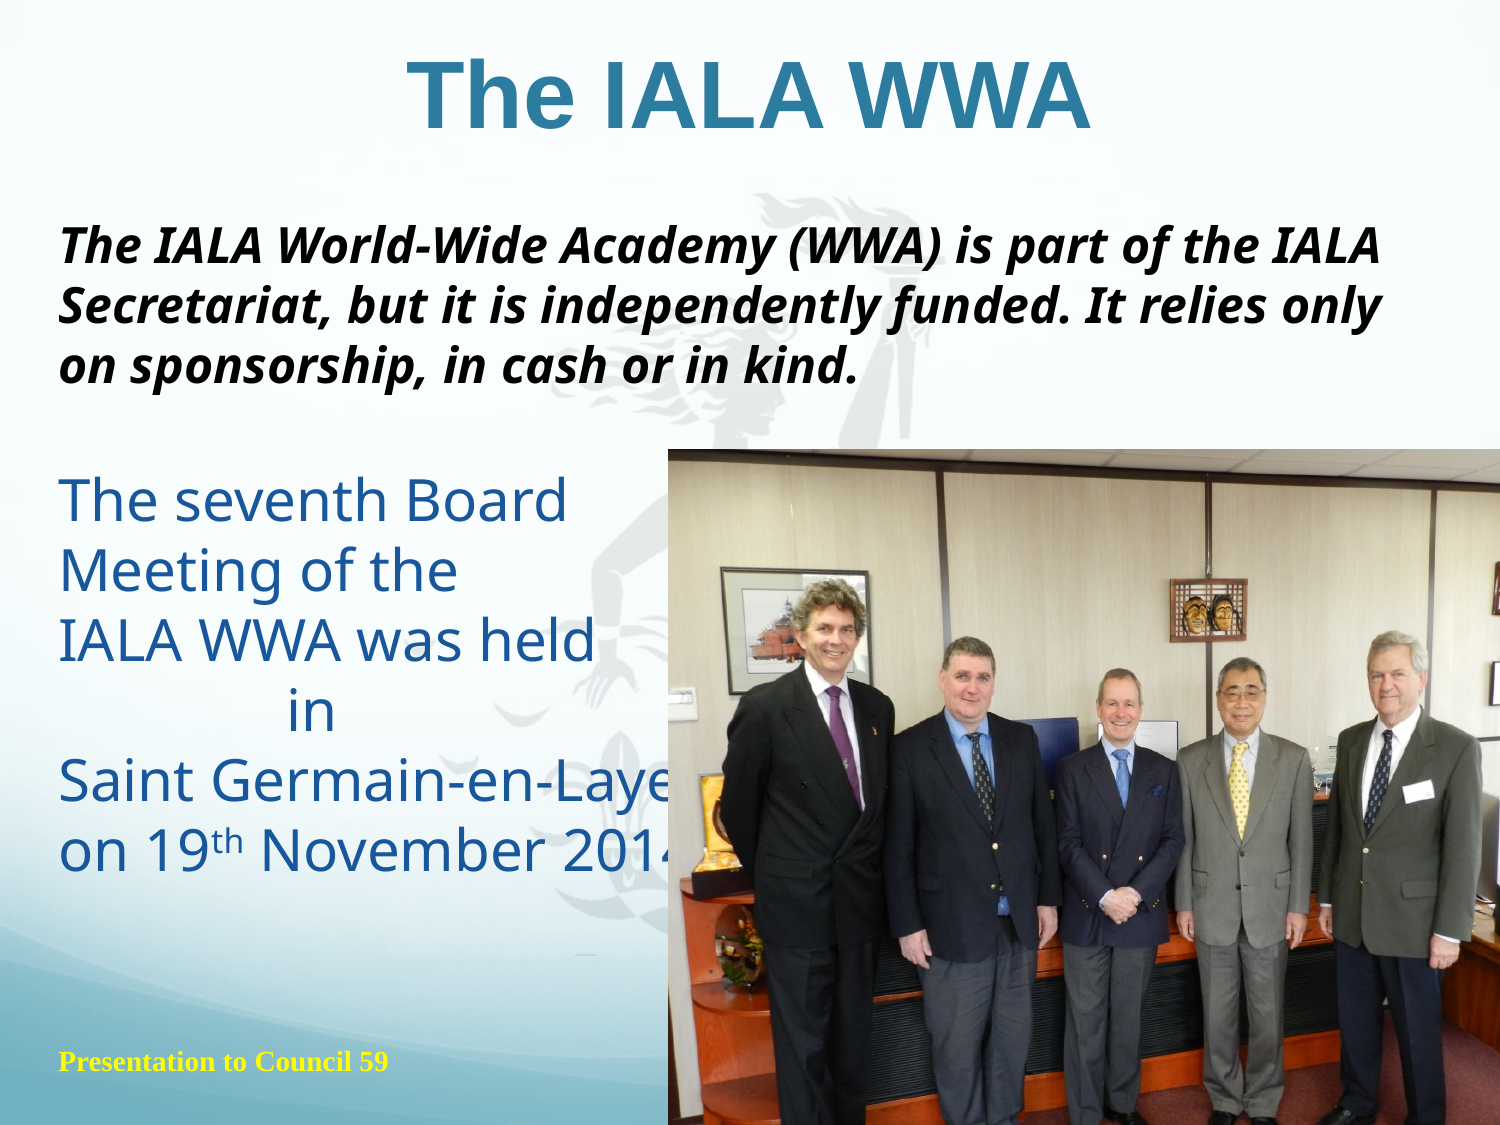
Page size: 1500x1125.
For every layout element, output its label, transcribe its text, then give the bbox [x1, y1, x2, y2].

footer Presentation to Council 59 [43, 1029, 661, 1090]
title The IALA WWA [0, 0, 1500, 156]
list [668, 449, 1500, 1125]
text_box The IALA World-Wide Academy (WWA) is part of the IALA Secretariat, but it is independently funded. It relies only on sponsorship, in cash or in kind. The seventh Board Meeting of the IALA WWA was held in Saint Germain-en-Laye on 19th November 2014. [43, 155, 1462, 1025]
